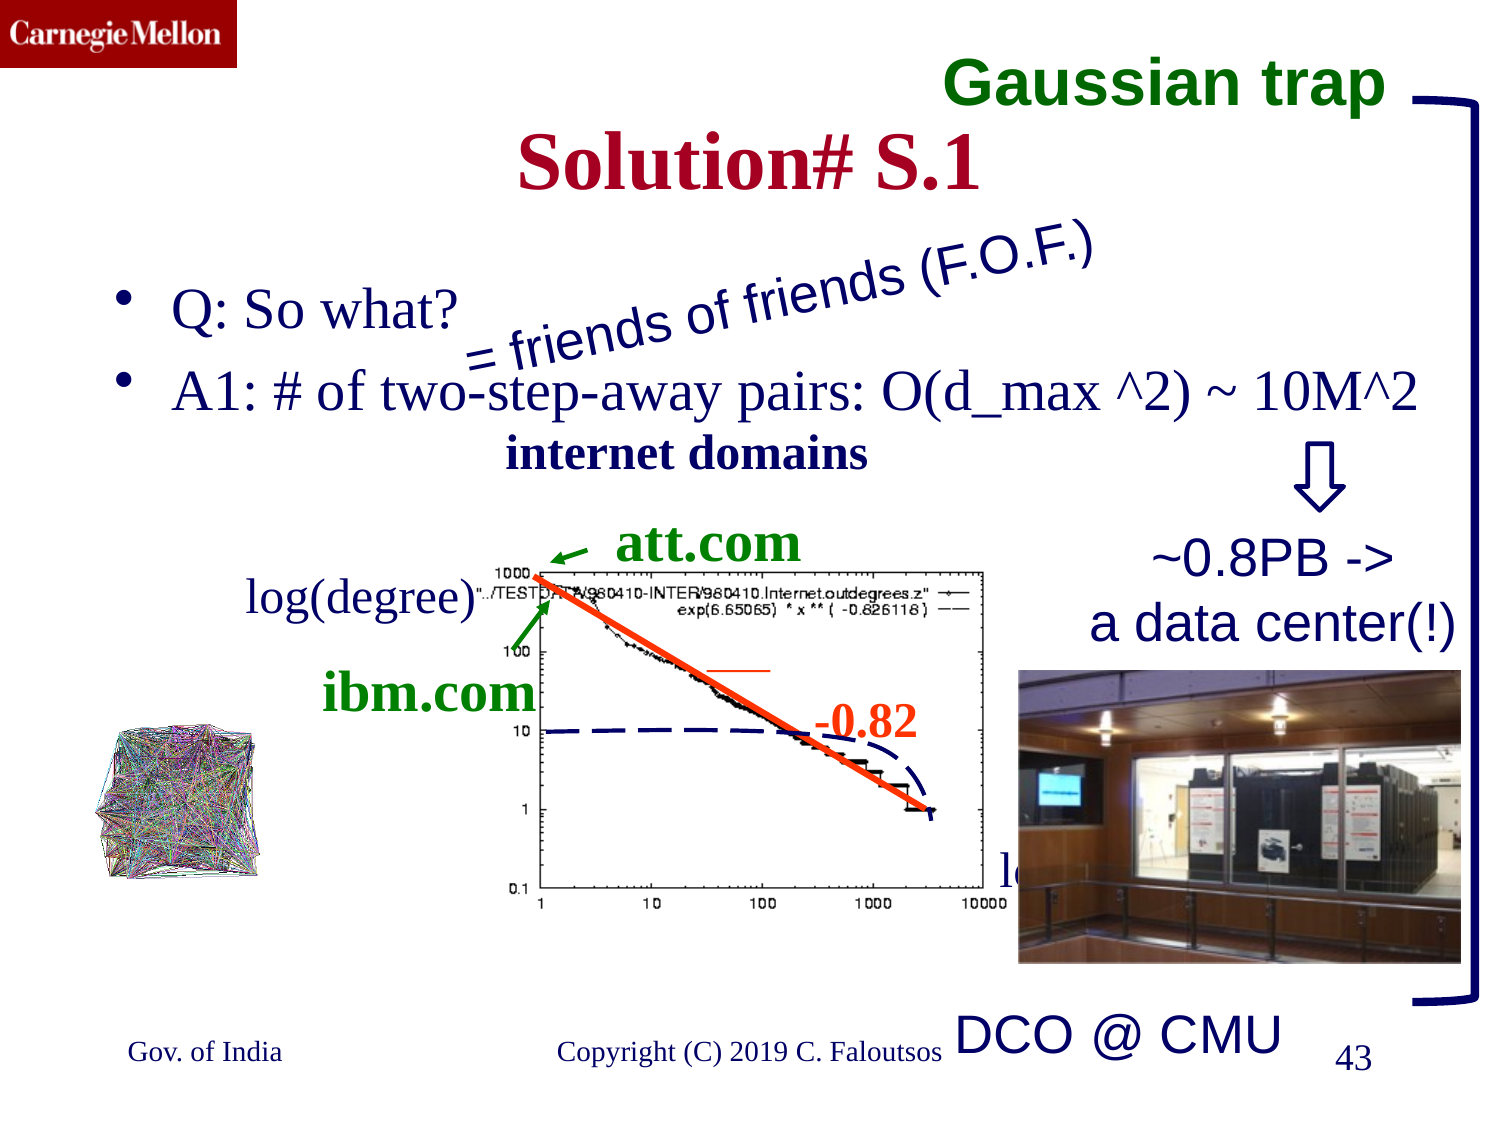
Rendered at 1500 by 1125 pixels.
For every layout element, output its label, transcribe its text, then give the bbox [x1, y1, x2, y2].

text_box log(degree) [230, 556, 455, 631]
slide_number 43 [1074, 1024, 1388, 1101]
text_box Gaussian trap [927, 31, 1403, 126]
text_box ibm.com [307, 645, 455, 730]
text_box DCO @ CMU [939, 991, 1299, 1072]
text_box = friends of friends (F.O.F.) [442, 191, 1116, 401]
picture [460, 549, 1008, 914]
text_box [1295, 443, 1344, 511]
text_box att.com [600, 495, 817, 548]
text_box internet domains [443, 412, 931, 488]
list Q: So what? A1: # of two-step-away pairs: O(d_max ^2) ~ 10M^2 [99, 262, 741, 401]
title Solution# S.1 [112, 99, 1388, 213]
list Q: So what? A1: # of two-step-away pairs: O(d_max ^2) ~ 10M^2 [463, 262, 1412, 401]
text_box [1412, 99, 1475, 1002]
text_box ~0.8PB -> a data center(!) [1074, 514, 1412, 660]
picture [1018, 670, 1461, 964]
slide_number Gov. of India [112, 1024, 426, 1101]
picture [0, 0, 237, 68]
footer Copyright (C) 2019 C. Faloutsos [512, 1024, 988, 1101]
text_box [533, 575, 935, 810]
picture [83, 697, 275, 909]
